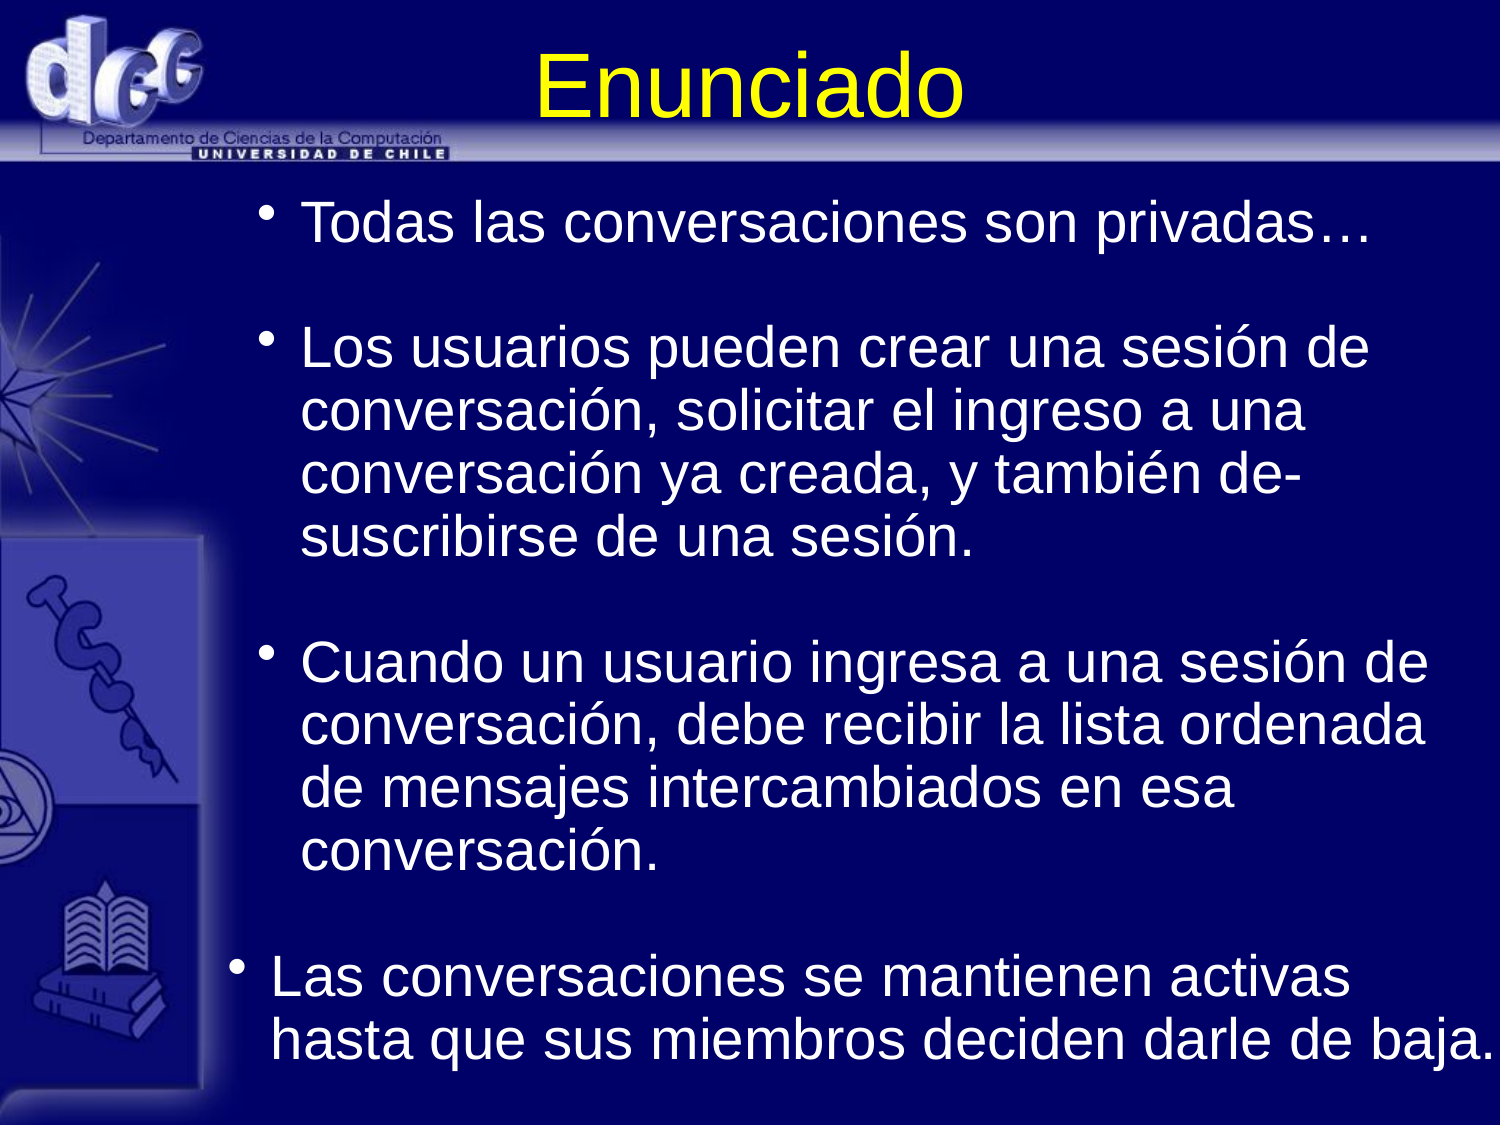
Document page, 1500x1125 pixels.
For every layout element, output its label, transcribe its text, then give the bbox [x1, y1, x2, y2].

title Enunciado [112, 0, 1388, 163]
list Todas las conversaciones son privadas… Los usuarios pueden crear una sesión de conversación, solicitar el ingreso a una conversación ya creada, y también de-suscribirse de una sesión. Cuando un usuario ingresa a una sesión de conversación, debe recibir la lista ordenada de mensajes intercambiados en esa conversación. Las conversaciones se mantienen activas hasta que sus miembros deciden darle de baja. [212, 184, 1500, 1125]
picture [0, 0, 1500, 1125]
